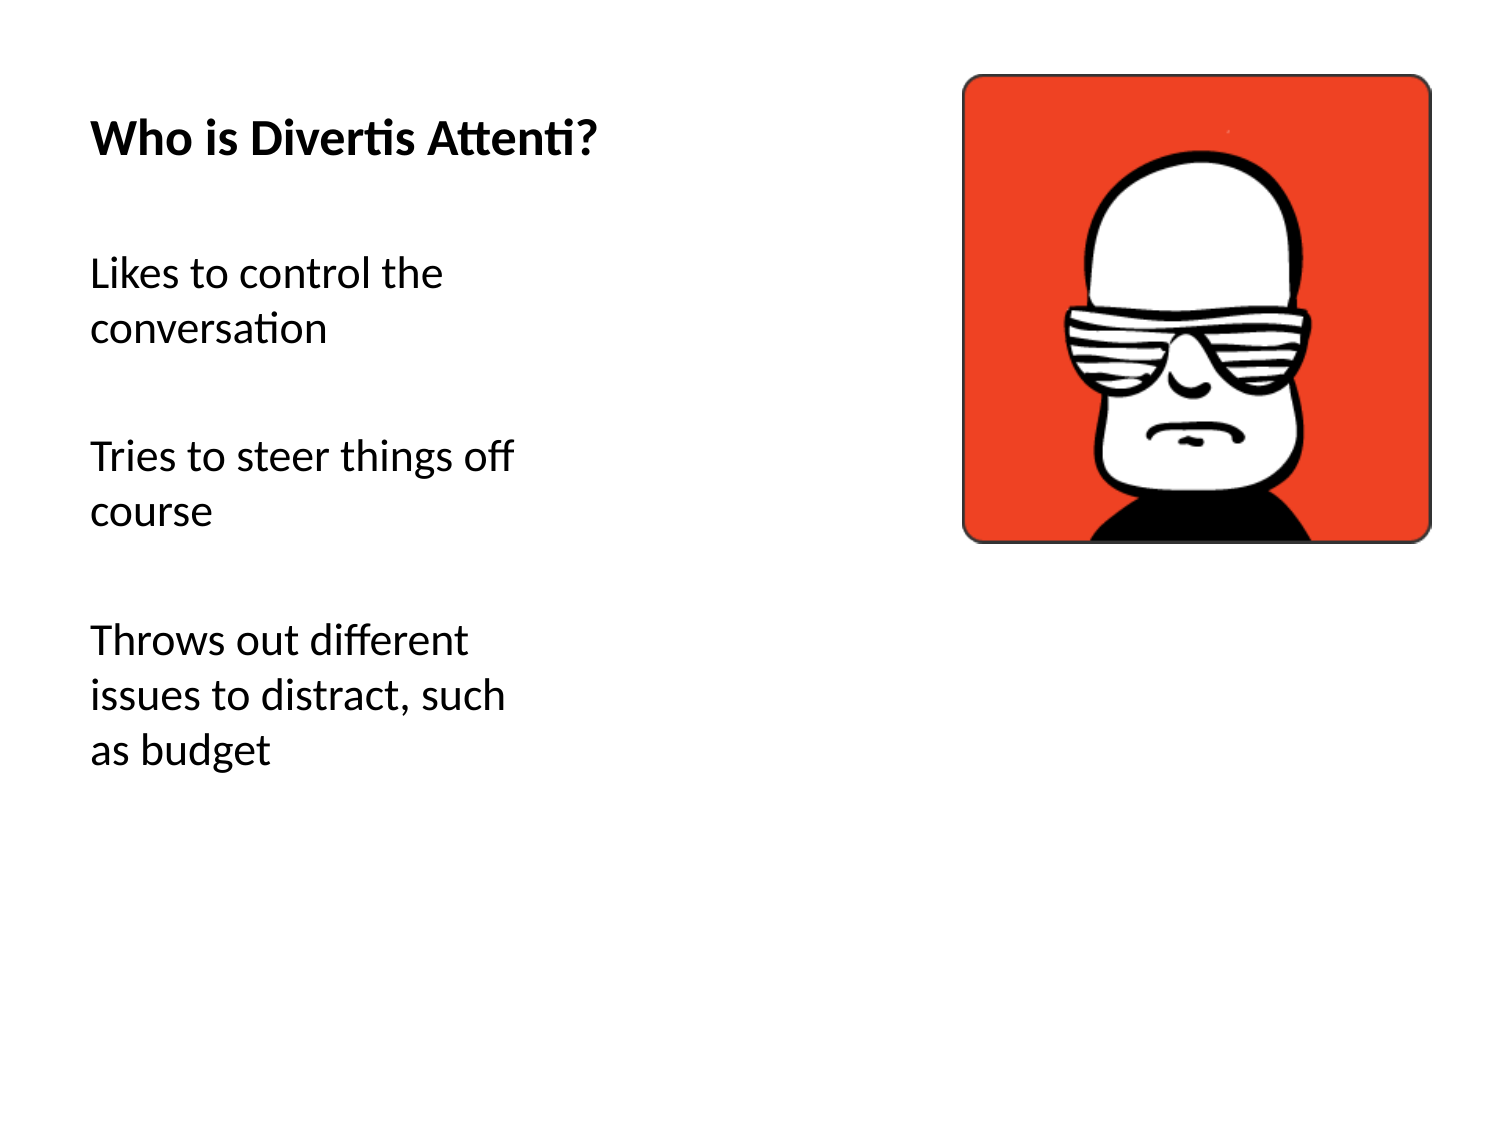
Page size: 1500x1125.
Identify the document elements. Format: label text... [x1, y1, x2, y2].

list Likes to control the conversation Tries to steer things off course Throws out different issues to distract, such as budget [75, 235, 569, 1005]
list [962, 74, 1432, 544]
title Who is Divertis Attenti? [75, 44, 675, 236]
